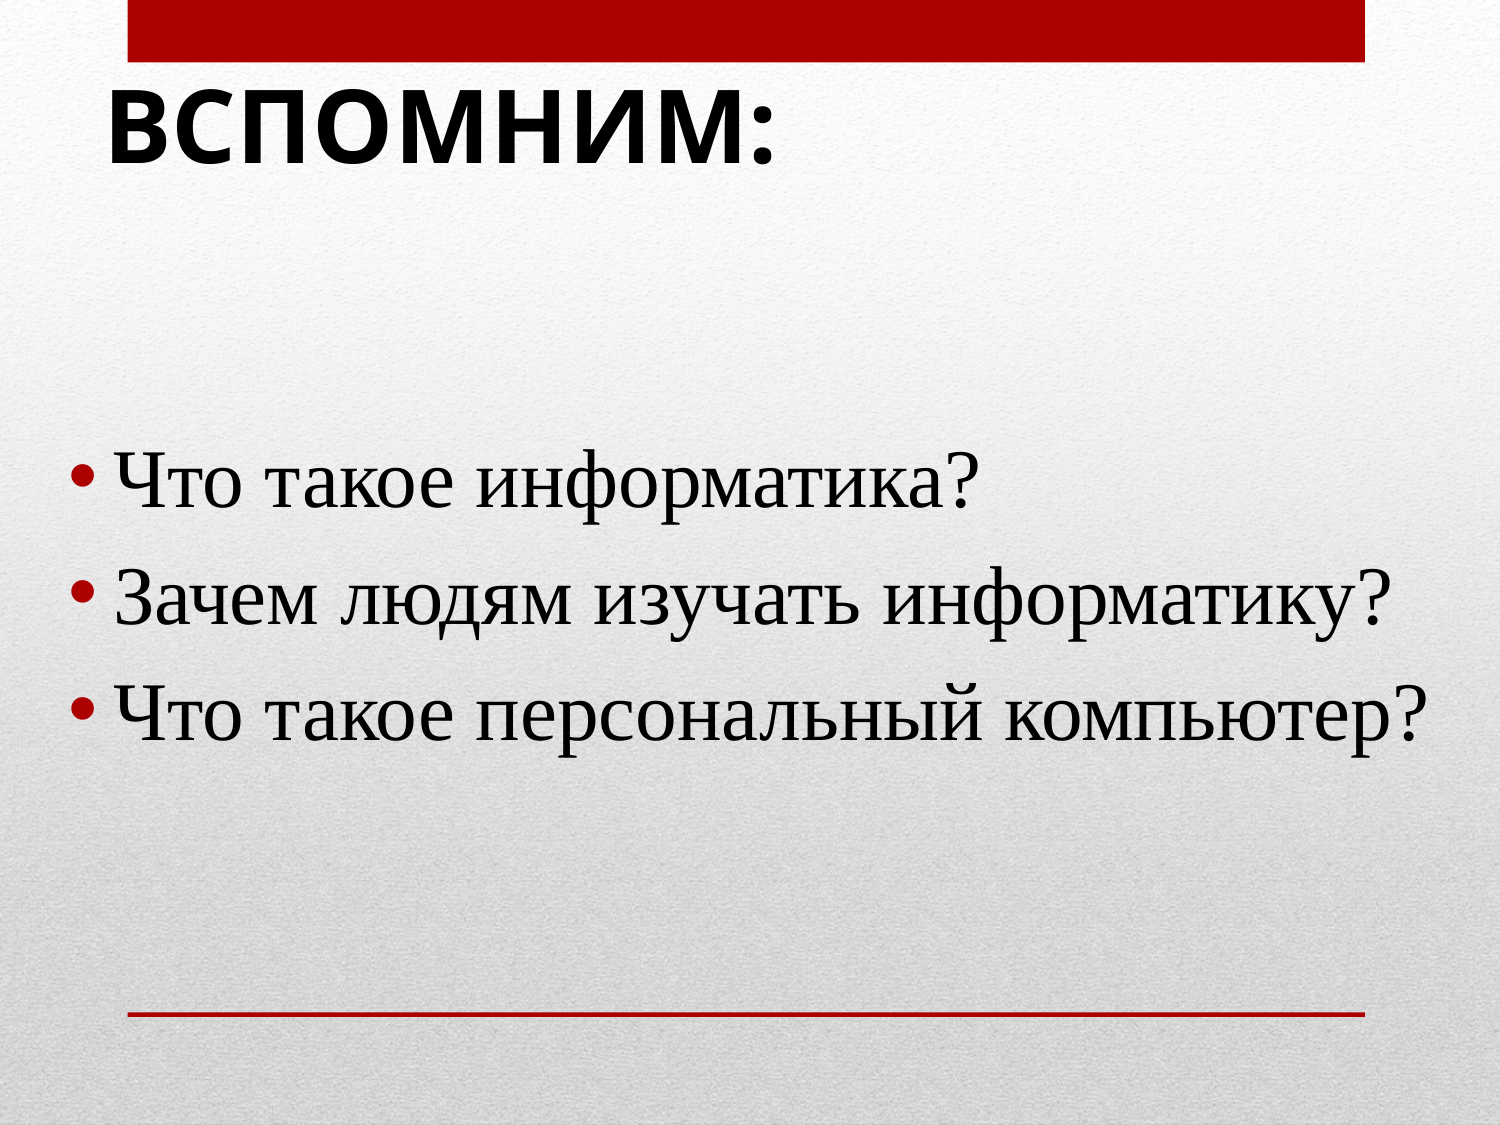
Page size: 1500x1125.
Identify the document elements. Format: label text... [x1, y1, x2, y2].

list Что такое информатика? Зачем людям изучать информатику? Что такое персональный компьютер? [53, 191, 1447, 991]
text_box Вспомним: [88, 54, 1314, 192]
